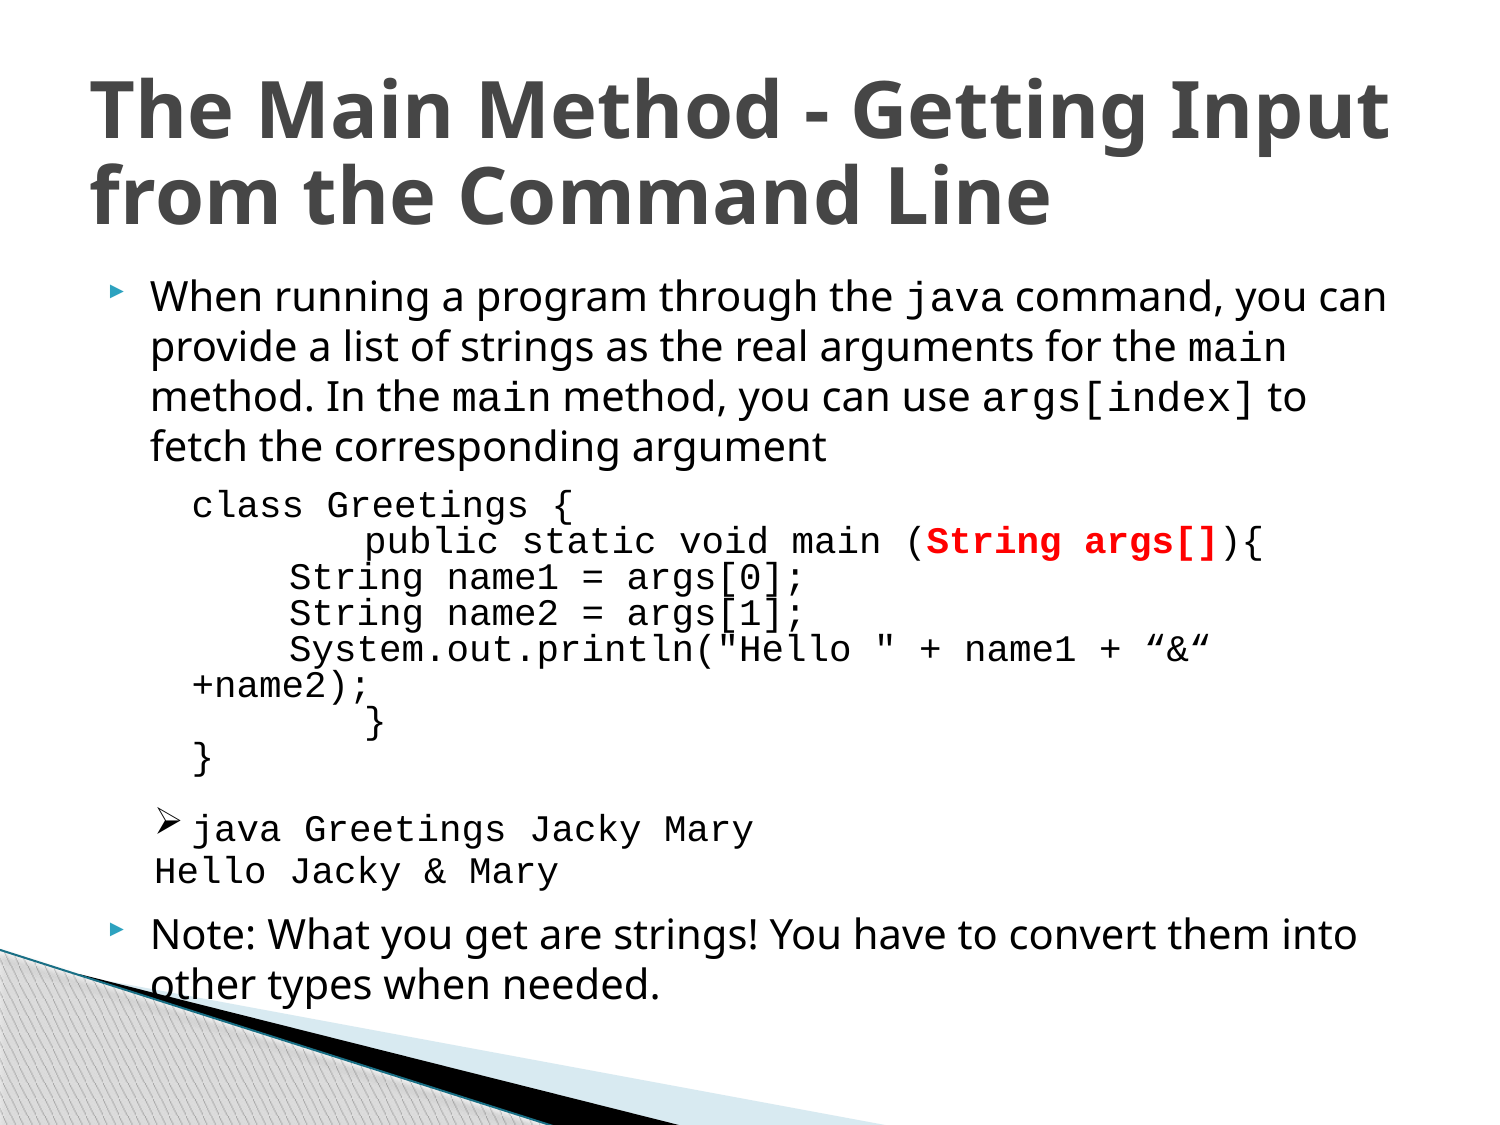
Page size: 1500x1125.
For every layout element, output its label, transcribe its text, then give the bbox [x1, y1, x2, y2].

title The Main Method - Getting Input from the Command Line [75, 62, 1425, 250]
list When running a program through the java command, you can provide a list of strings as the real arguments for the main method. In the main method, you can use args[index] to fetch the corresponding argument class Greetings { public static void main (String args[]){ String name1 = args[0]; String name2 = args[1]; System.out.println("Hello " + name1 + “&“ +name2); } } java Greetings Jacky Mary Hello Jacky & Mary Note: What you get are strings! You have to convert them into other types when needed. [75, 262, 1425, 1016]
